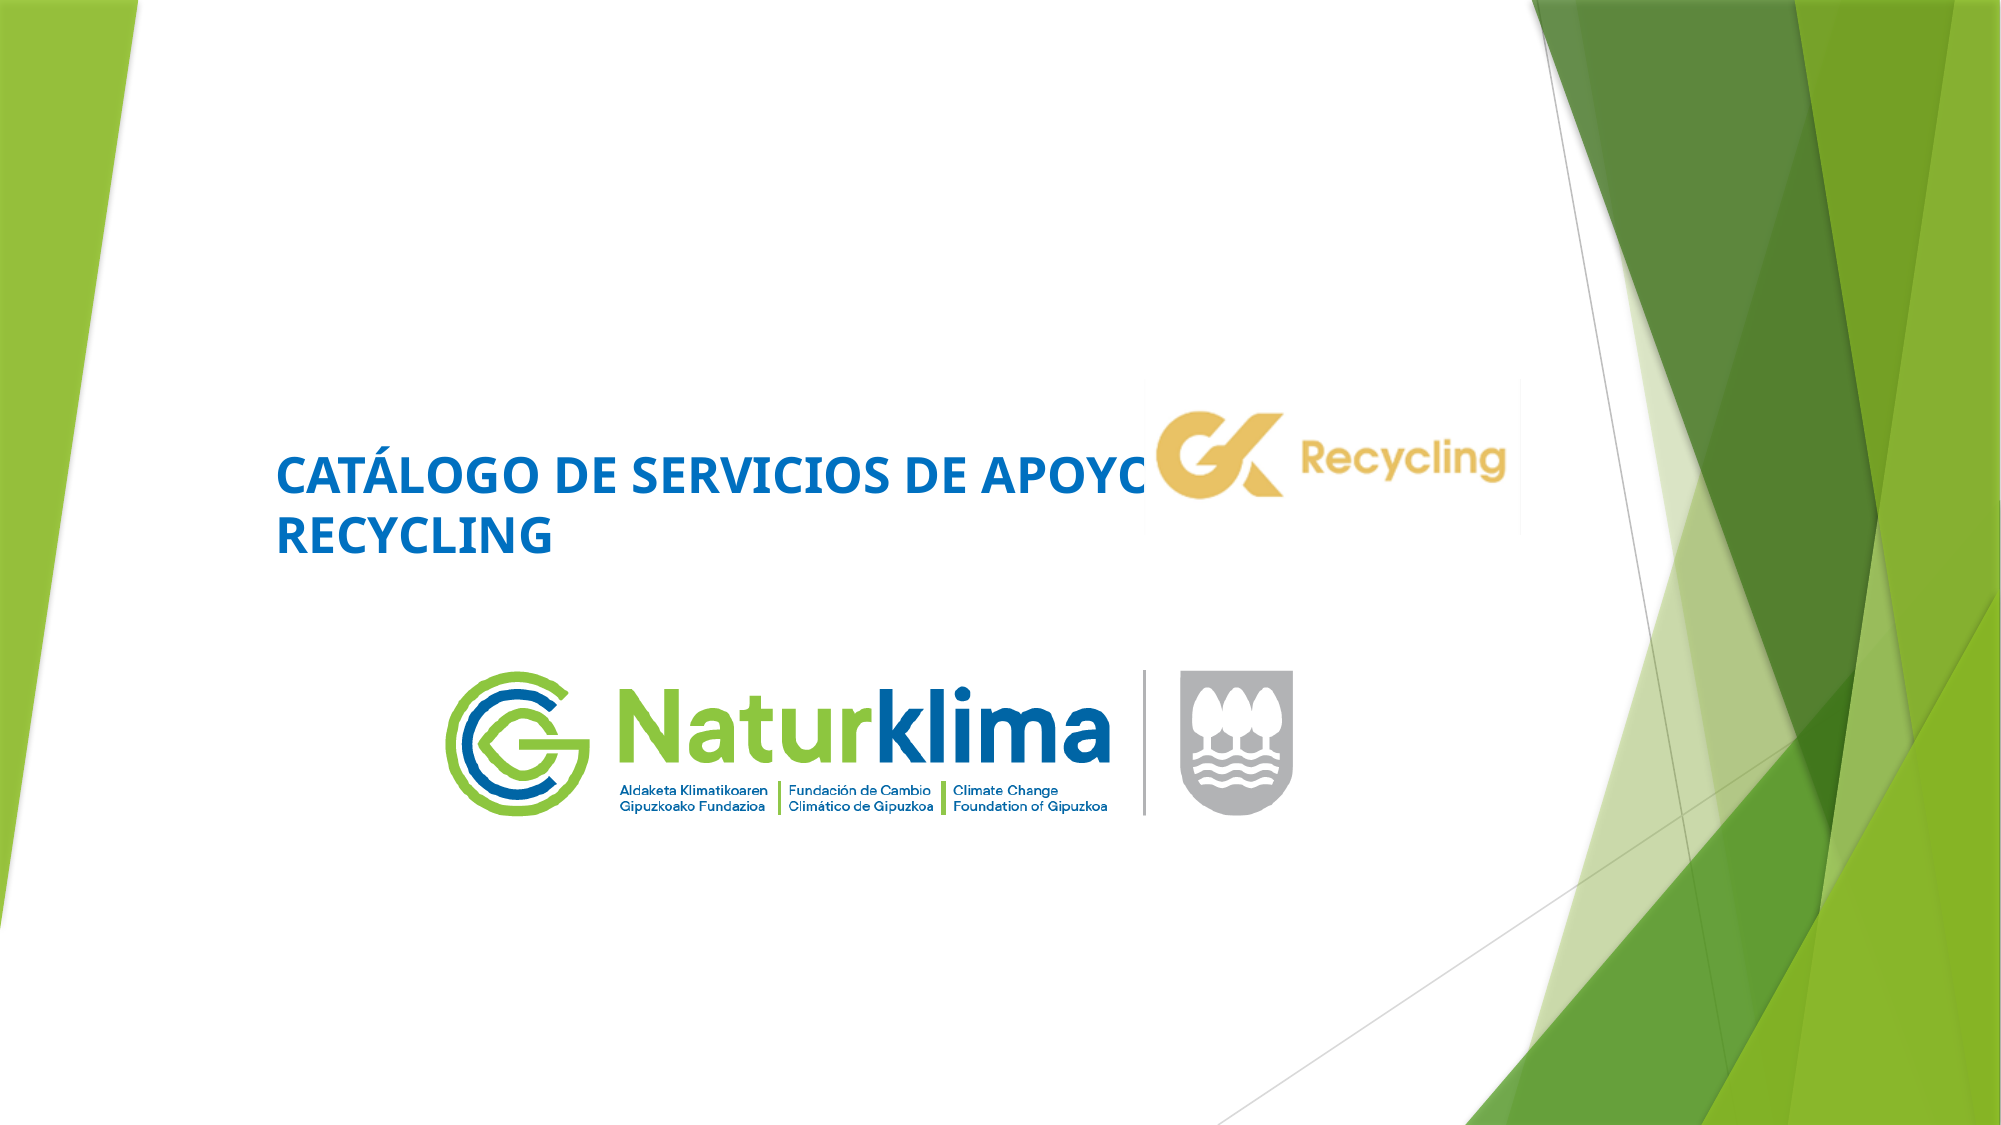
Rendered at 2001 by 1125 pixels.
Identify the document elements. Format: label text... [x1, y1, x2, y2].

text_box CATÁLOGO DE SERVICIOS DE APOYO A GK RECYCLING [260, 436, 1522, 571]
picture [388, 607, 1355, 842]
picture [1144, 379, 1522, 535]
